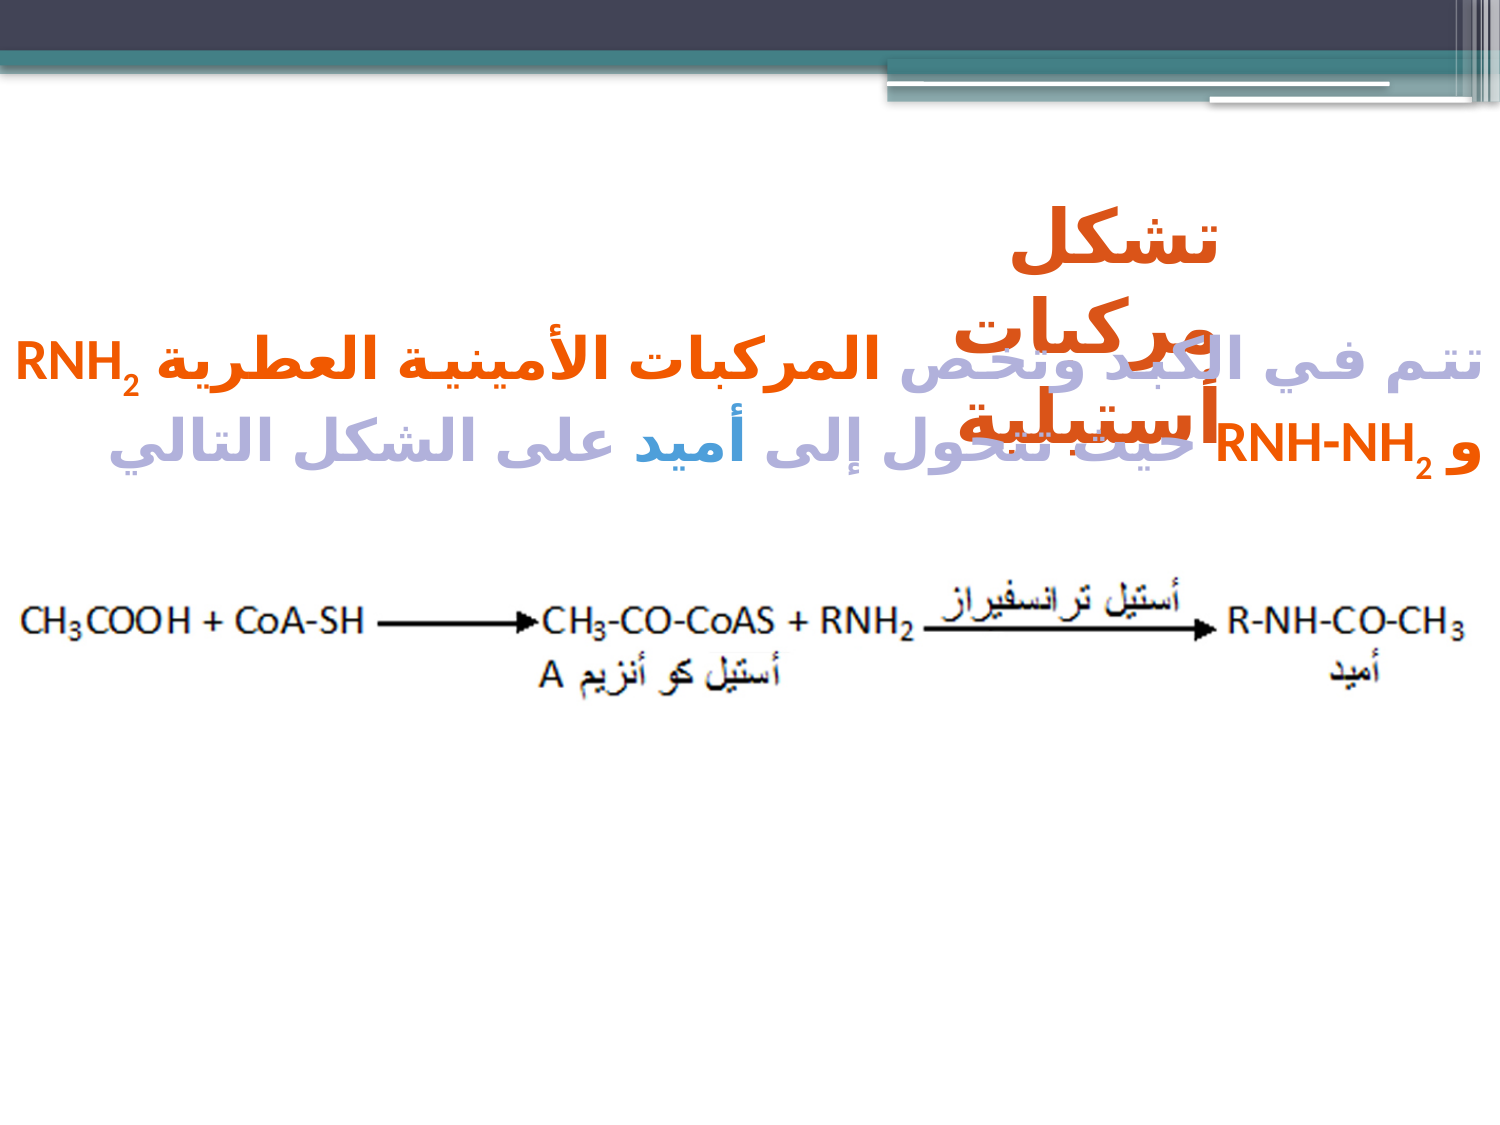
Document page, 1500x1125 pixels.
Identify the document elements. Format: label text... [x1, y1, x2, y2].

text_box تشكل مركبات أستيلية [724, 181, 1238, 313]
picture [19, 562, 1500, 726]
text_box تتم في الكبد وتخص المركبات الأمينية العطرية RNH2 و RNH-NH2 حيث تتحول إلى أميد على الشكل التالي [0, 313, 1500, 494]
